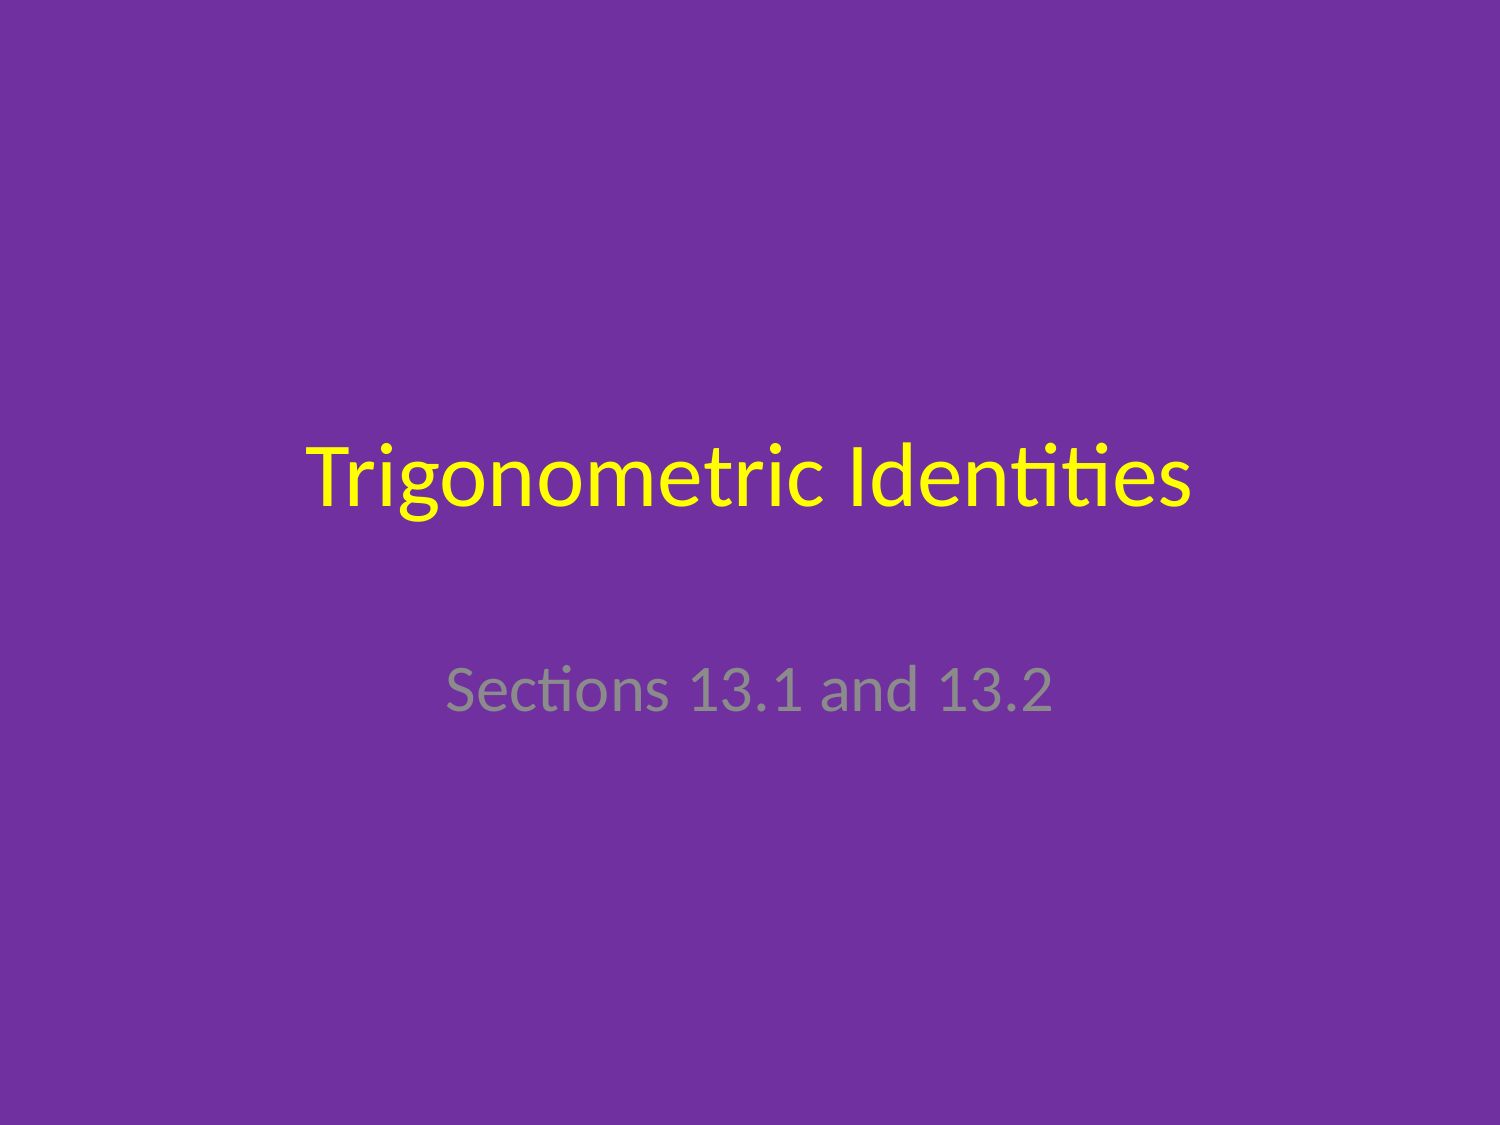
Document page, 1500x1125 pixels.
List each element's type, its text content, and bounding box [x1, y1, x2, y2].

title Trigonometric Identities [112, 349, 1388, 591]
subtitle Sections 13.1 and 13.2 [225, 637, 1275, 925]
